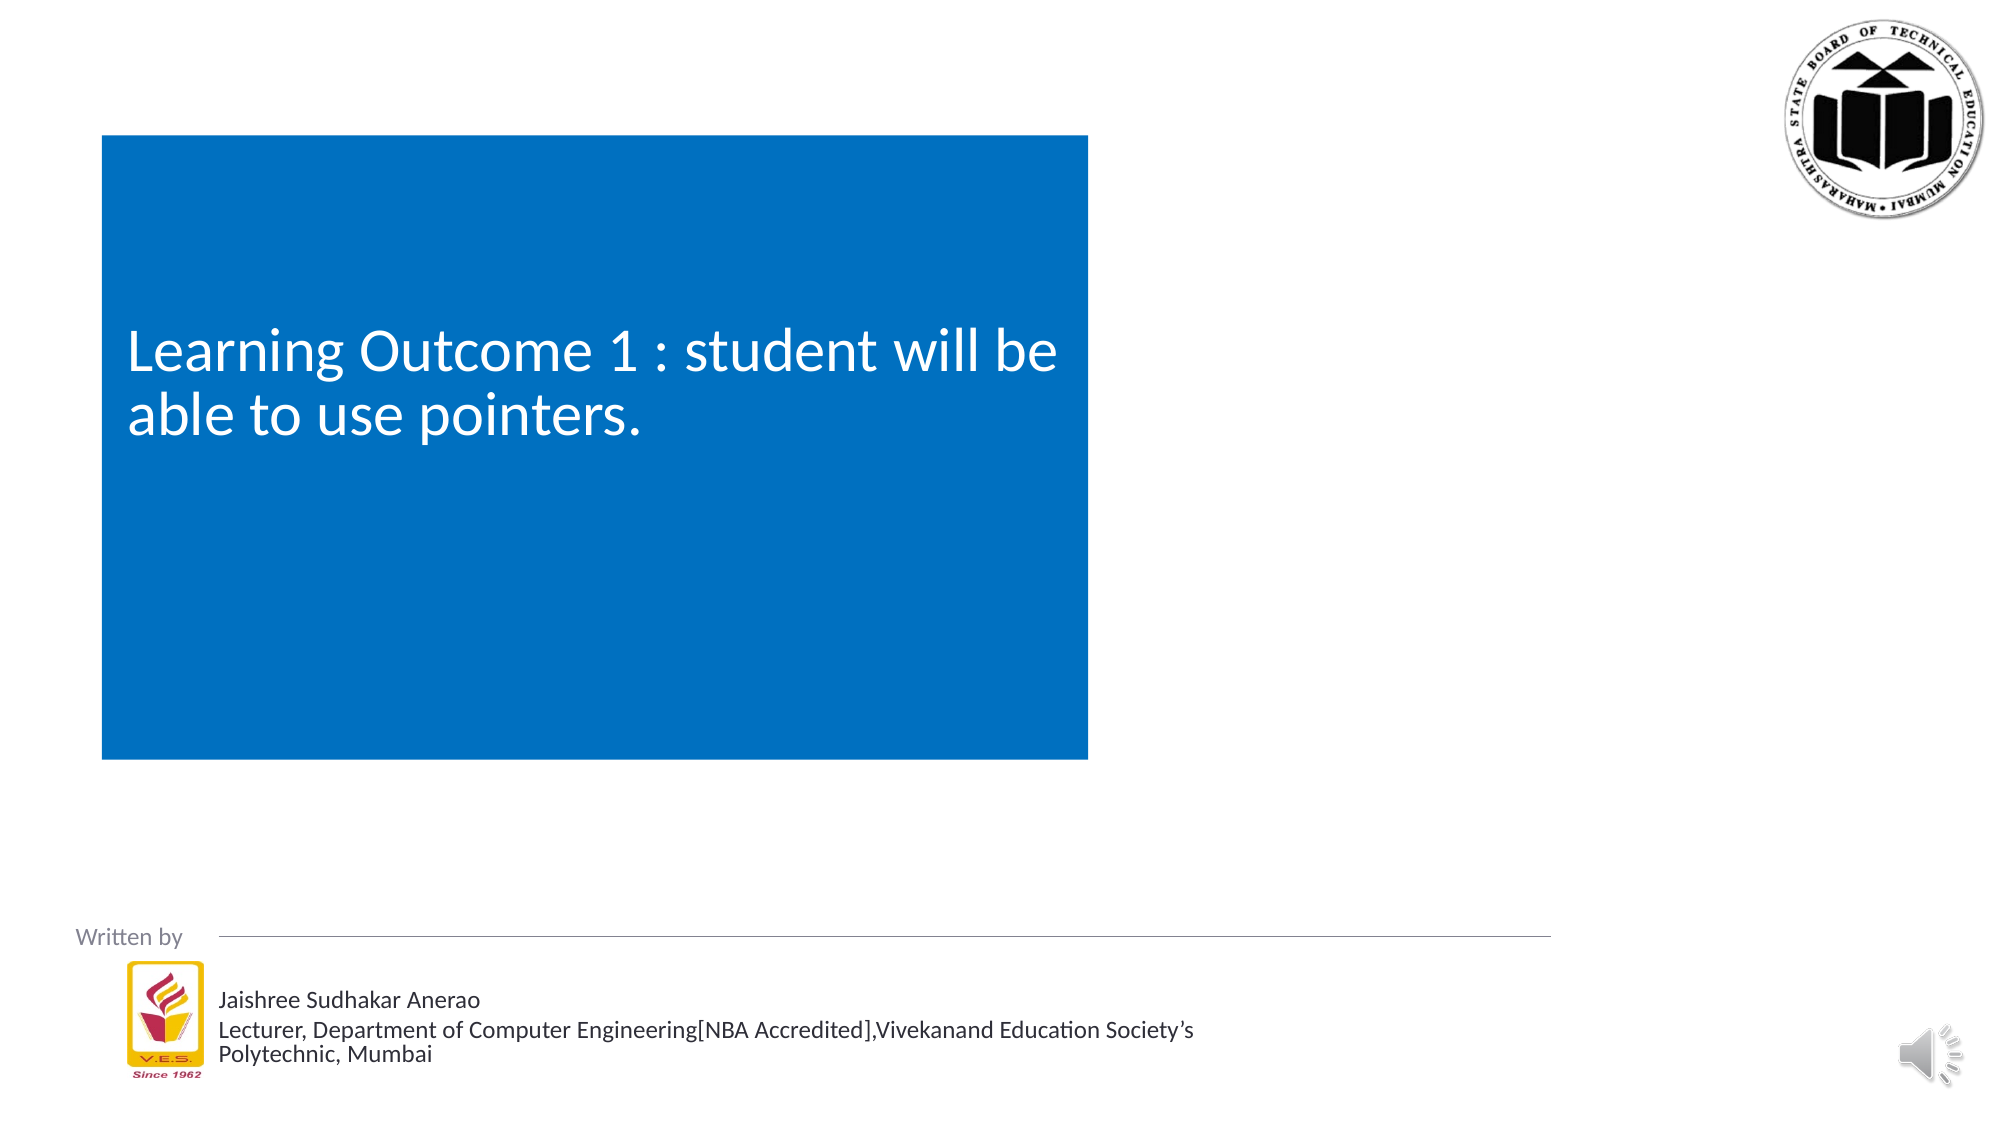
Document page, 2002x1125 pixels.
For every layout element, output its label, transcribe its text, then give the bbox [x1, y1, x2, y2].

list Lecturer, Department of Computer Engineering[NBA Accredited],Vivekanand Education Society’s Polytechnic, Mumbai [218, 1019, 1226, 1050]
list Jaishree Sudhakar Anerao [218, 987, 726, 1017]
picture [126, 961, 204, 1079]
picture [1898, 1022, 1966, 1090]
picture [1764, 0, 2001, 237]
title Learning Outcome 1 : student will be able to use pointers. [127, 320, 1087, 524]
